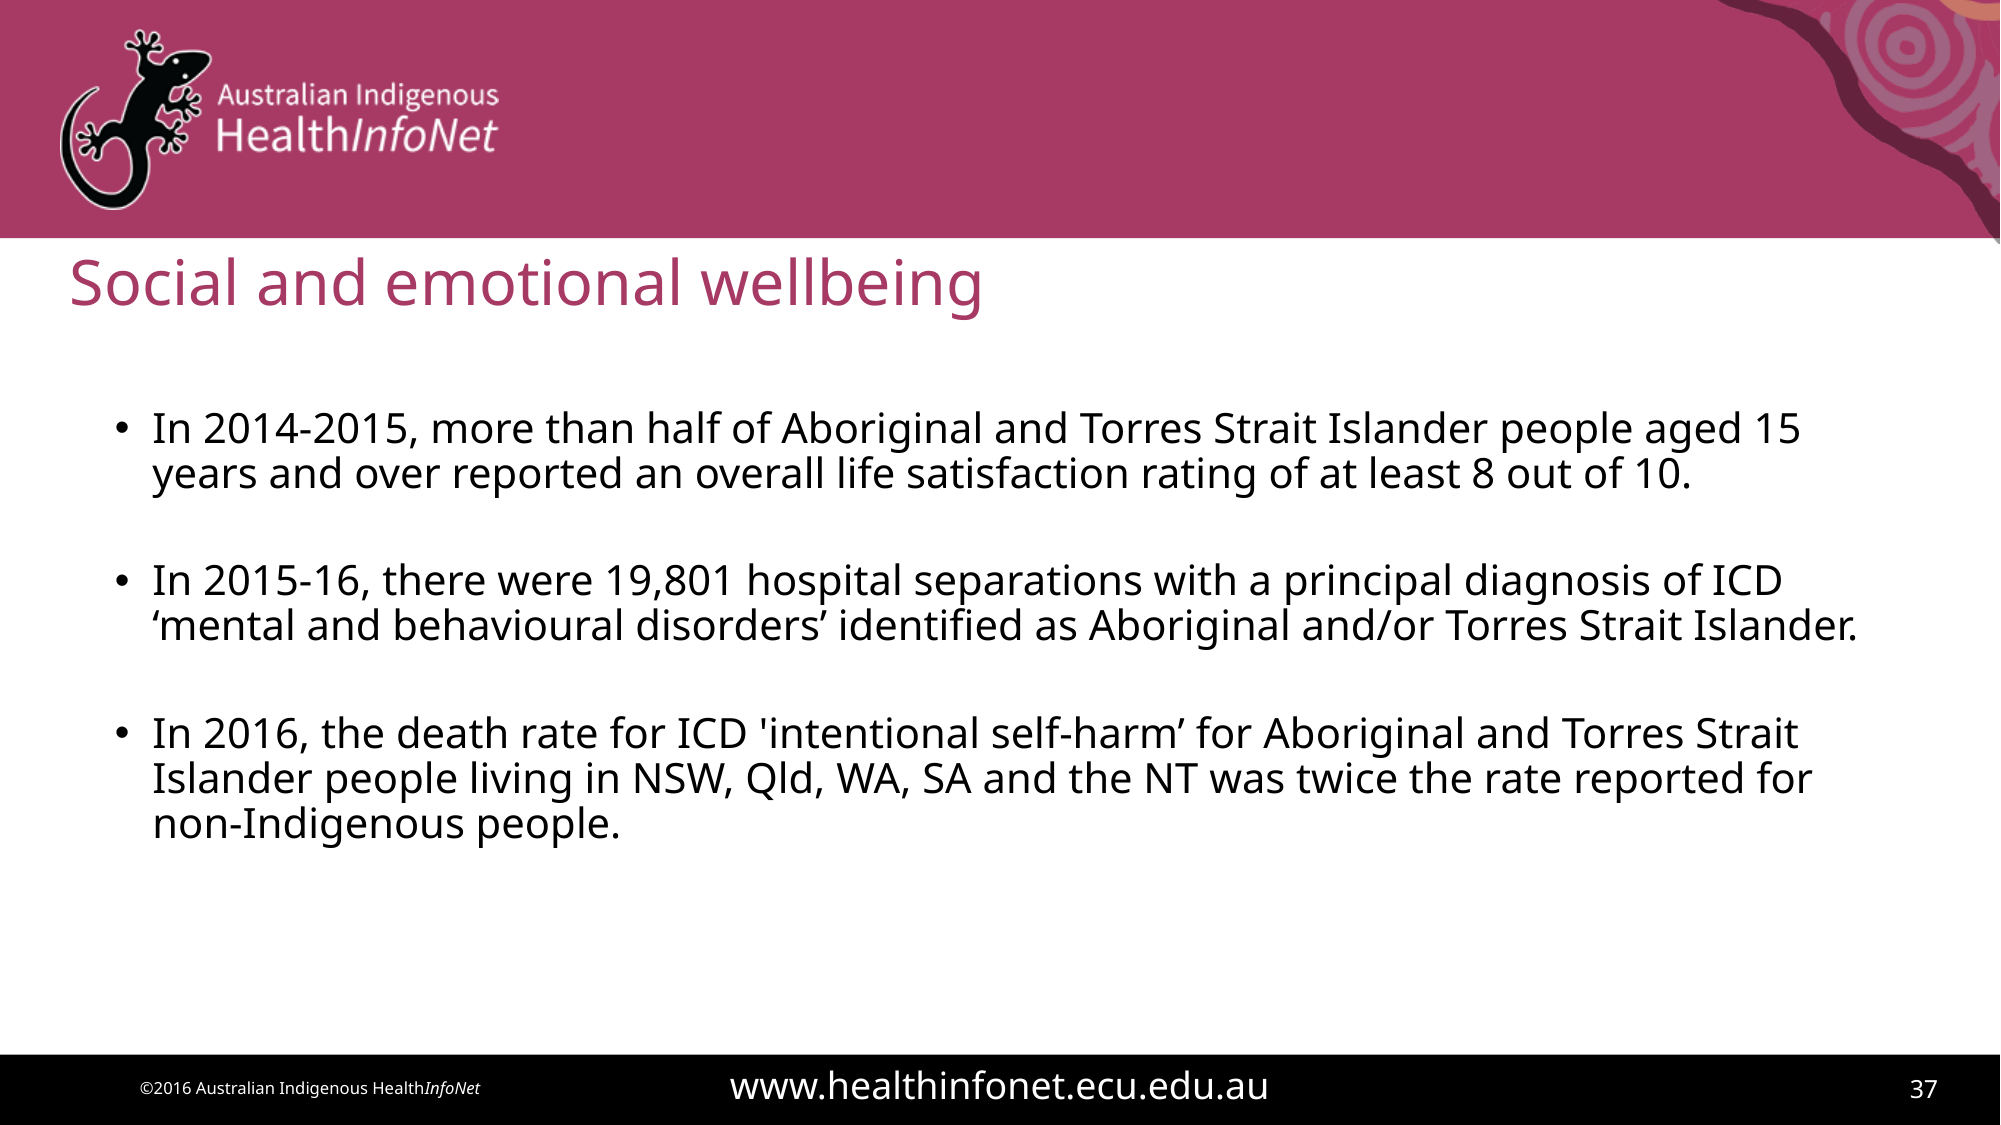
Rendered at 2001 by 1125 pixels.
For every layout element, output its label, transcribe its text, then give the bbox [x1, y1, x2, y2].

title Social and emotional wellbeing [55, 243, 1945, 327]
picture [1673, 0, 2000, 279]
list In 2014-2015, more than half of Aboriginal and Torres Strait Islander people aged 15 years and over reported an overall life satisfaction rating of at least 8 out of 10. In 2015-16, there were 19,801 hospital separations with a principal diagnosis of ICD ‘mental and behavioural disorders’ identified as Aboriginal and/or Torres Strait Islander. In 2016, the death rate for ICD 'intentional self-harm’ for Aboriginal and Torres Strait Islander people living in NSW, Qld, WA, SA and the NT was twice the rate reported for non-Indigenous people. [99, 399, 1900, 1050]
picture [60, 29, 499, 210]
